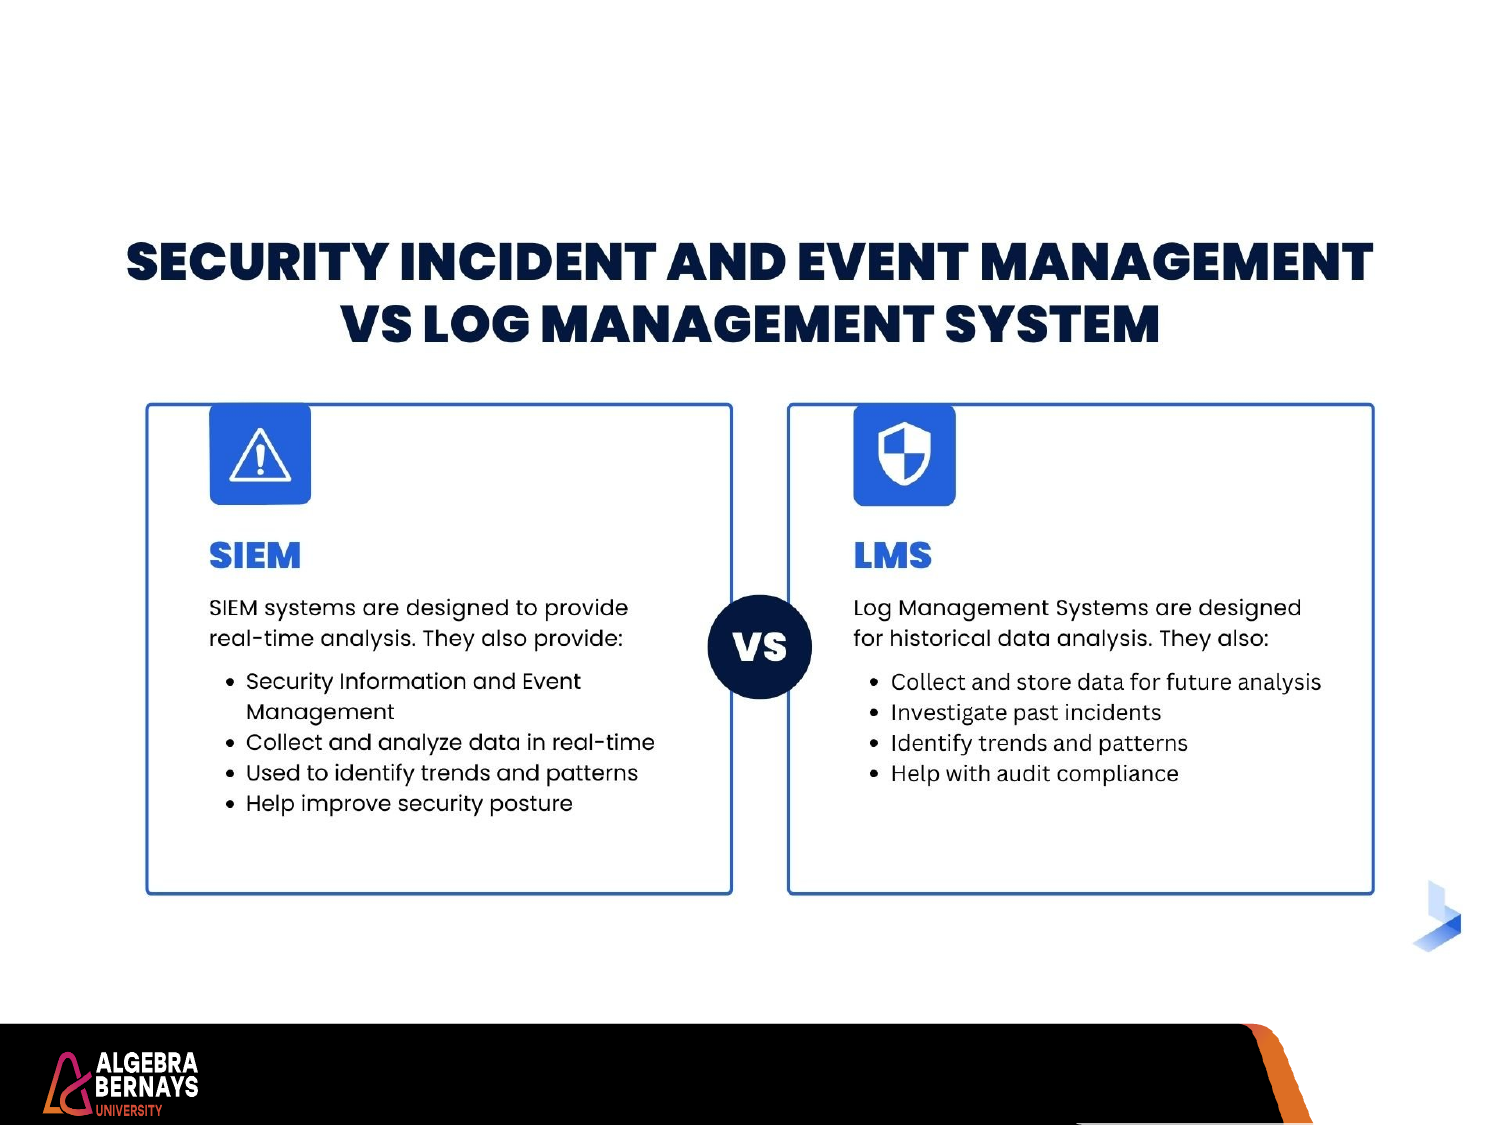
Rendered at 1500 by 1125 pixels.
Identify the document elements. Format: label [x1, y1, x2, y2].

picture [0, 1023, 1468, 1125]
picture [0, 140, 1500, 985]
